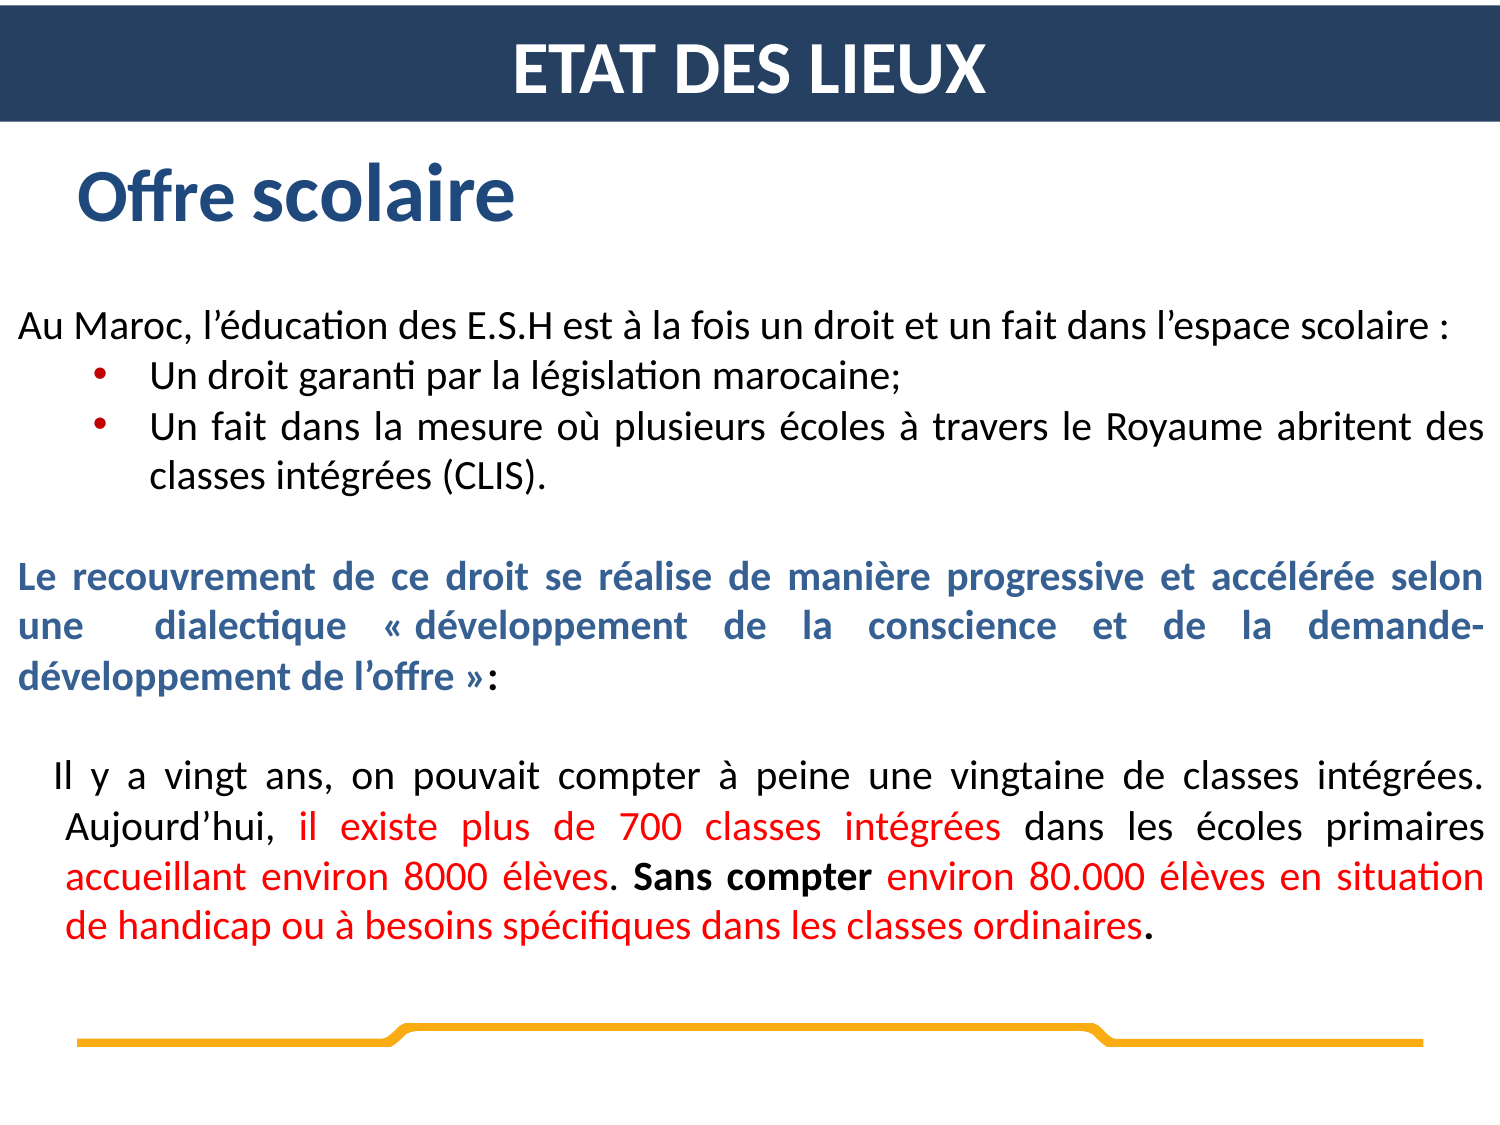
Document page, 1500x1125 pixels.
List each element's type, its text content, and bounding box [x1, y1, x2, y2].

text_box Offre scolaire [62, 130, 547, 246]
text_box Etat des lieux [0, 5, 1500, 122]
text_box Au Maroc, l’éducation des E.S.H est à la fois un droit et un fait dans l’espace scolaire : Un droit garanti par la législation marocaine; Un fait dans la mesure où plusieurs écoles à travers le Royaume abritent des classes intégrées (CLIS). Le recouvrement de ce droit se réalise de manière progressive et accélérée selon une dialectique « développement de la conscience et de la demande-développement de l’offre »: Il y a vingt ans, on pouvait compter à peine une vingtaine de classes intégrées. Aujourd’hui, il existe plus de 700 classes intégrées dans les écoles primaires accueillant environ 8000 élèves. Sans compter environ 80.000 élèves en situation de handicap ou à besoins spécifiques dans les classes ordinaires. [3, 290, 1500, 996]
